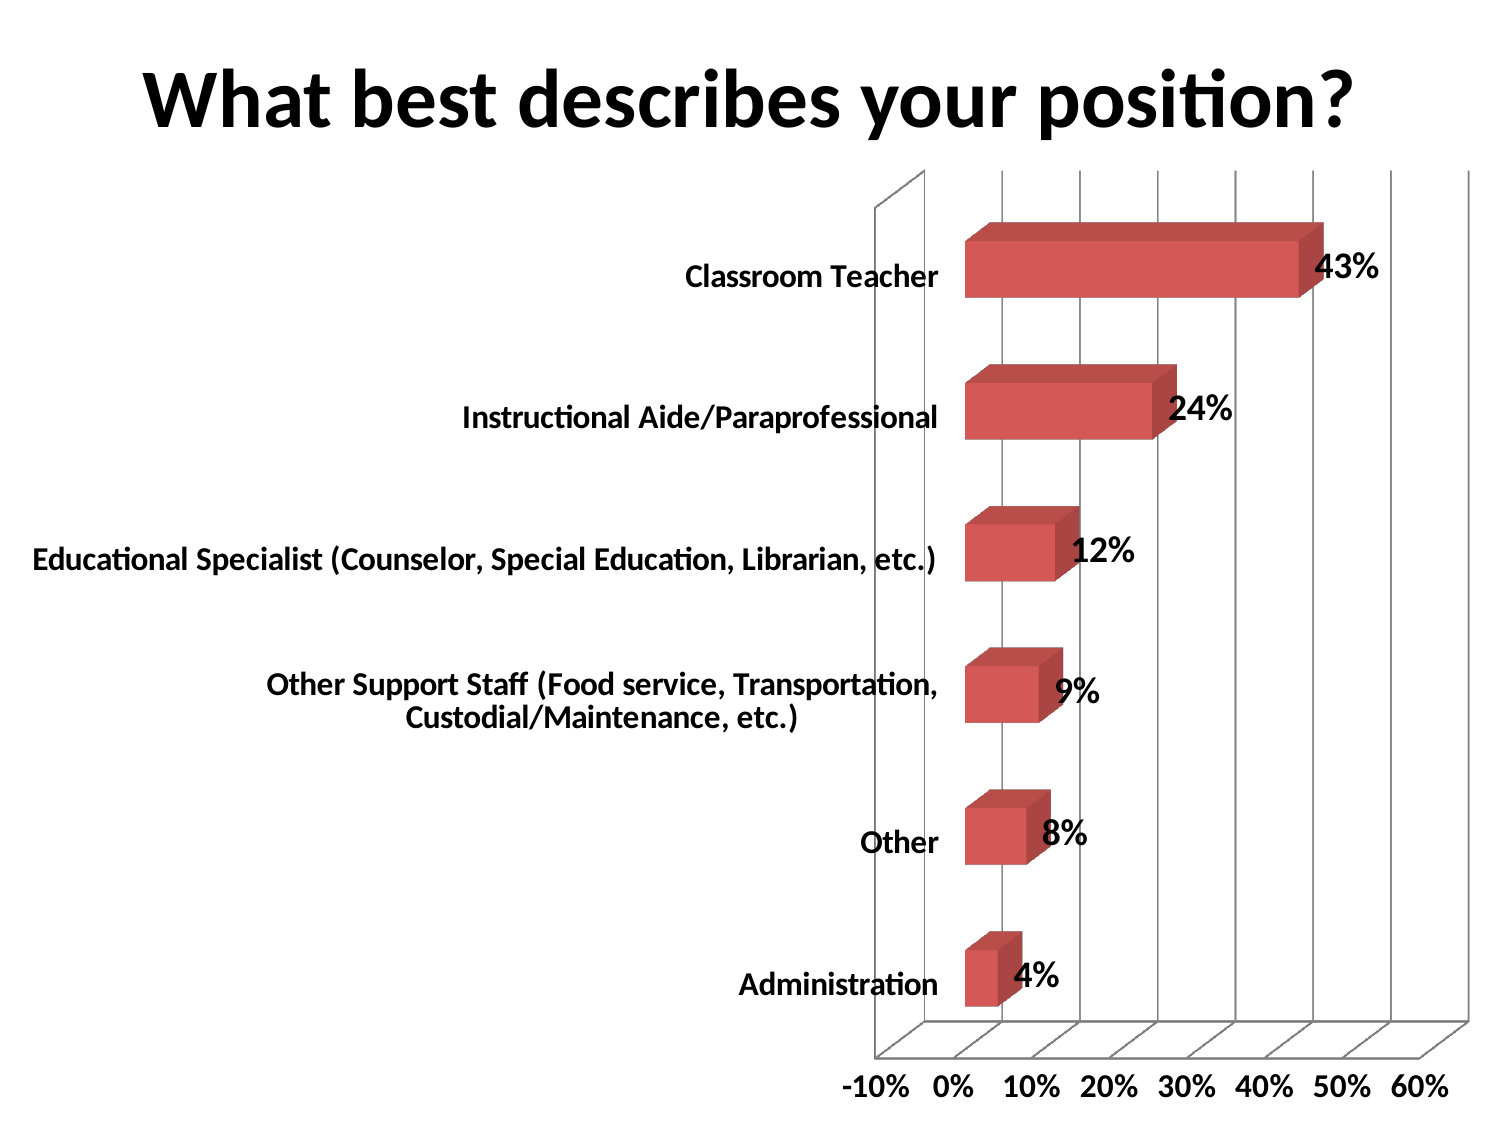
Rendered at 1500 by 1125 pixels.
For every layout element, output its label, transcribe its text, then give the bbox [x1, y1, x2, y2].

title What best describes your position? [0, 0, 1500, 149]
chart [0, 149, 1500, 1125]
